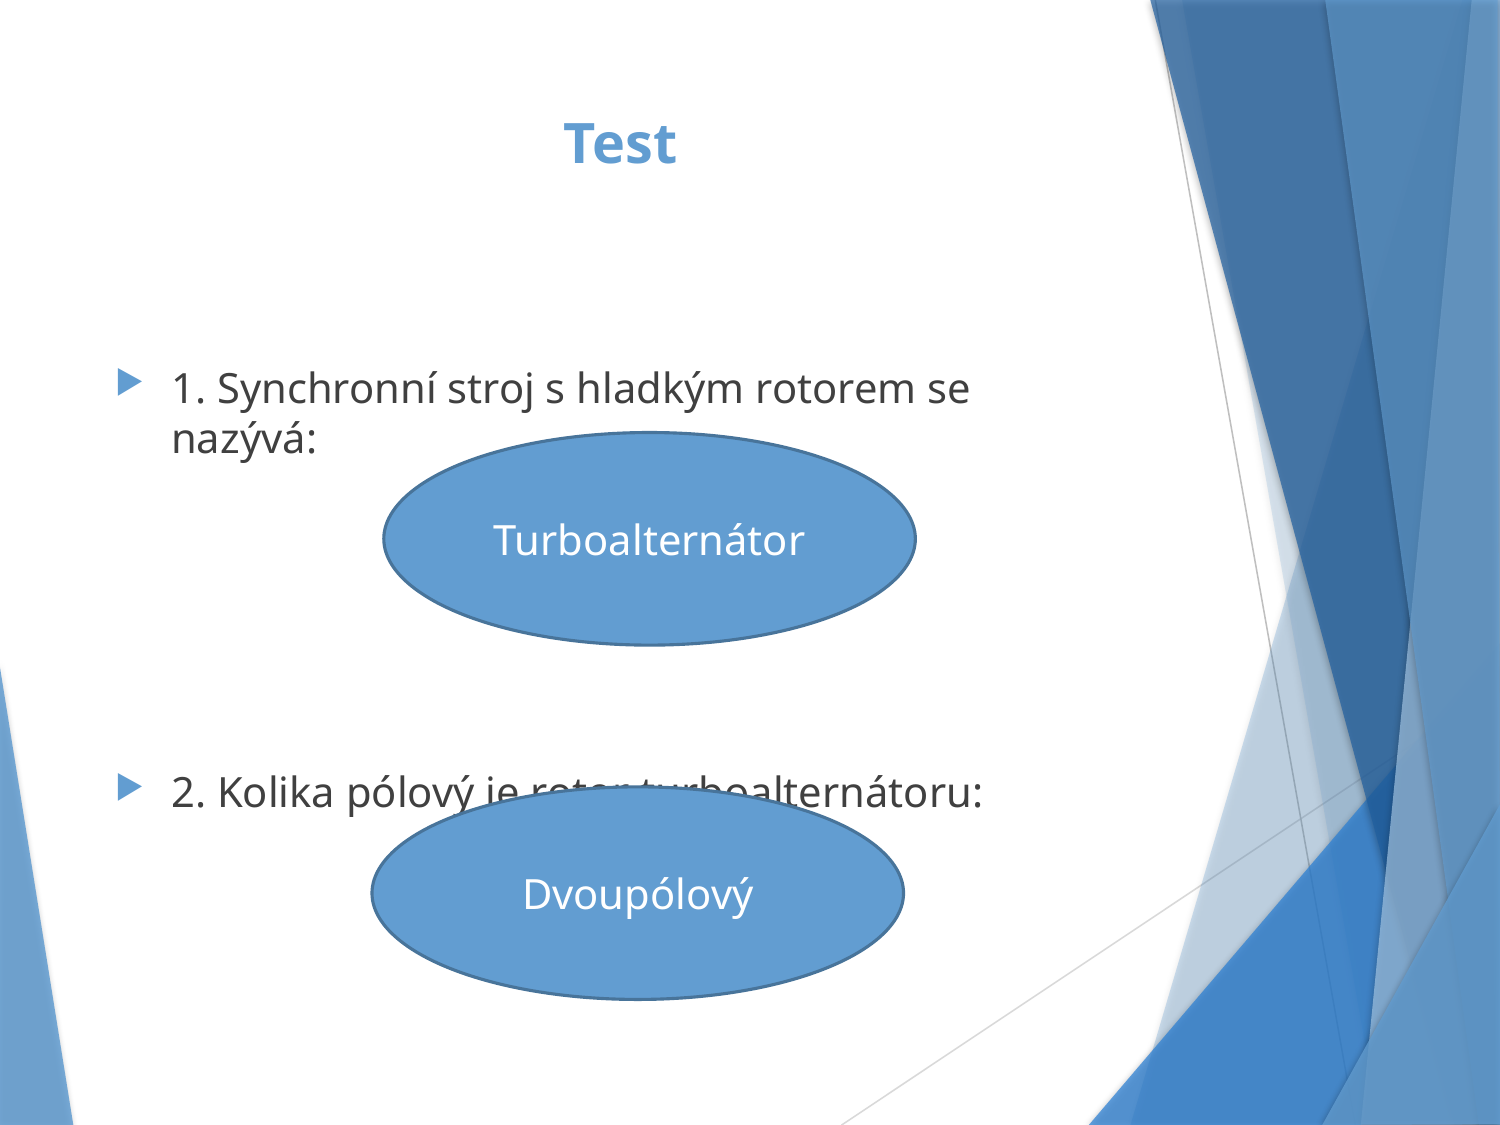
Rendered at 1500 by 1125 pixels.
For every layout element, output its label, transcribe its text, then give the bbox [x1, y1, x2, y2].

title Test [99, 99, 1142, 244]
text_box Turboalternátor [382, 430, 917, 647]
list 1. Synchronní stroj s hladkým rotorem se nazývá: 2. Kolika pólový je rotor turboalternátoru: [99, 354, 1142, 992]
text_box Dvoupólový [370, 785, 906, 1002]
